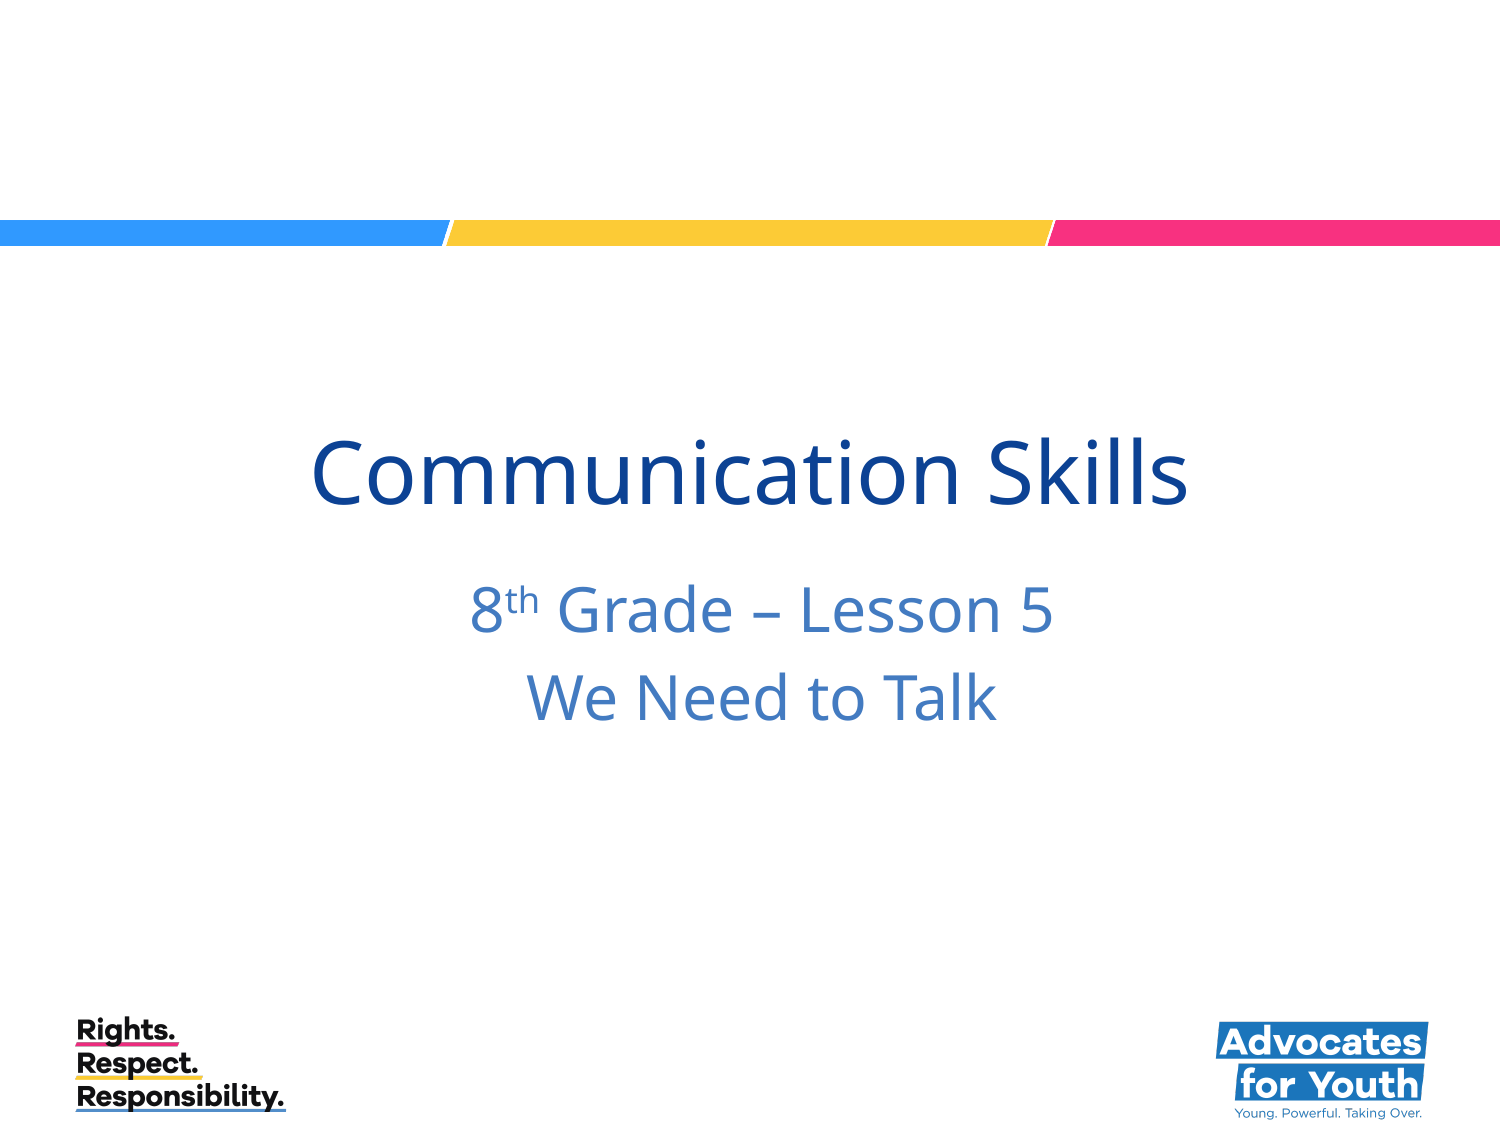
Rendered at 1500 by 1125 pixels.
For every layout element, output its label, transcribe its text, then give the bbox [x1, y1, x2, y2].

title Communication Skills [112, 349, 1388, 591]
subtitle 8th Grade – Lesson 5 We Need to Talk [237, 562, 1288, 850]
picture [0, 207, 1500, 258]
